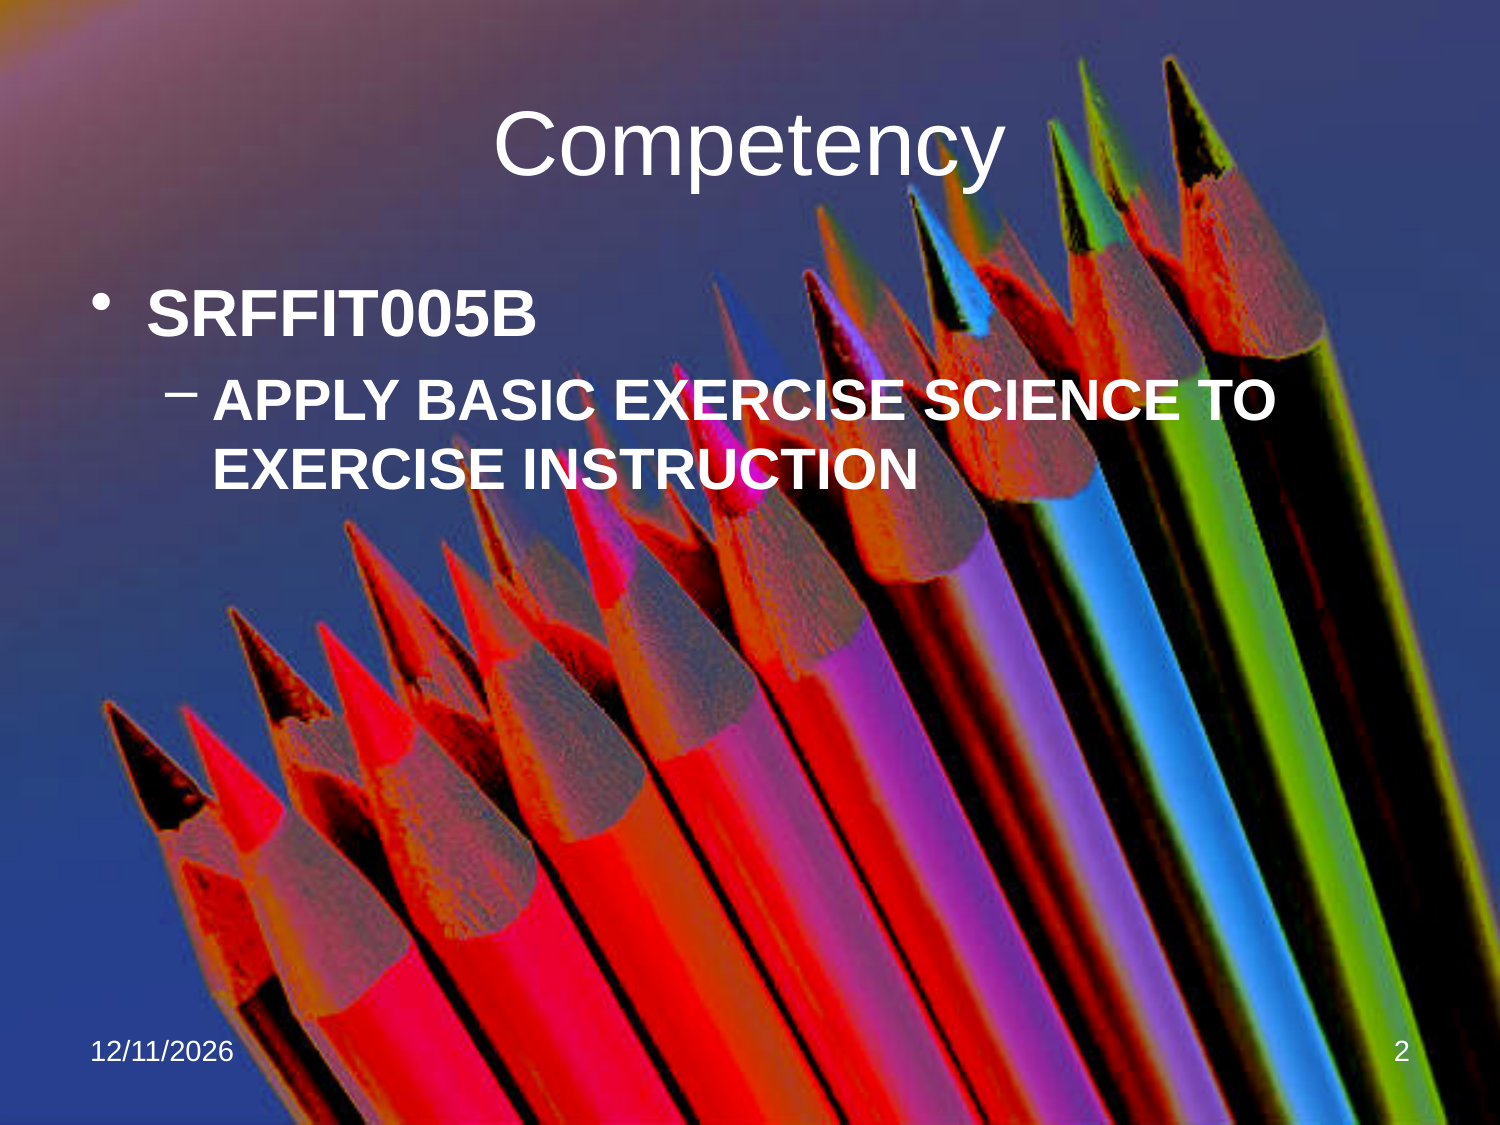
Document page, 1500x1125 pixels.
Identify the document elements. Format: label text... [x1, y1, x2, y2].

list SRFFIT005B APPLY BASIC EXERCISE SCIENCE TO EXERCISE INSTRUCTION [74, 262, 1426, 1006]
slide_number 2 [1074, 1024, 1426, 1103]
title Competency [74, 44, 1426, 233]
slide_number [74, 1024, 426, 1103]
picture [0, 0, 1500, 1125]
